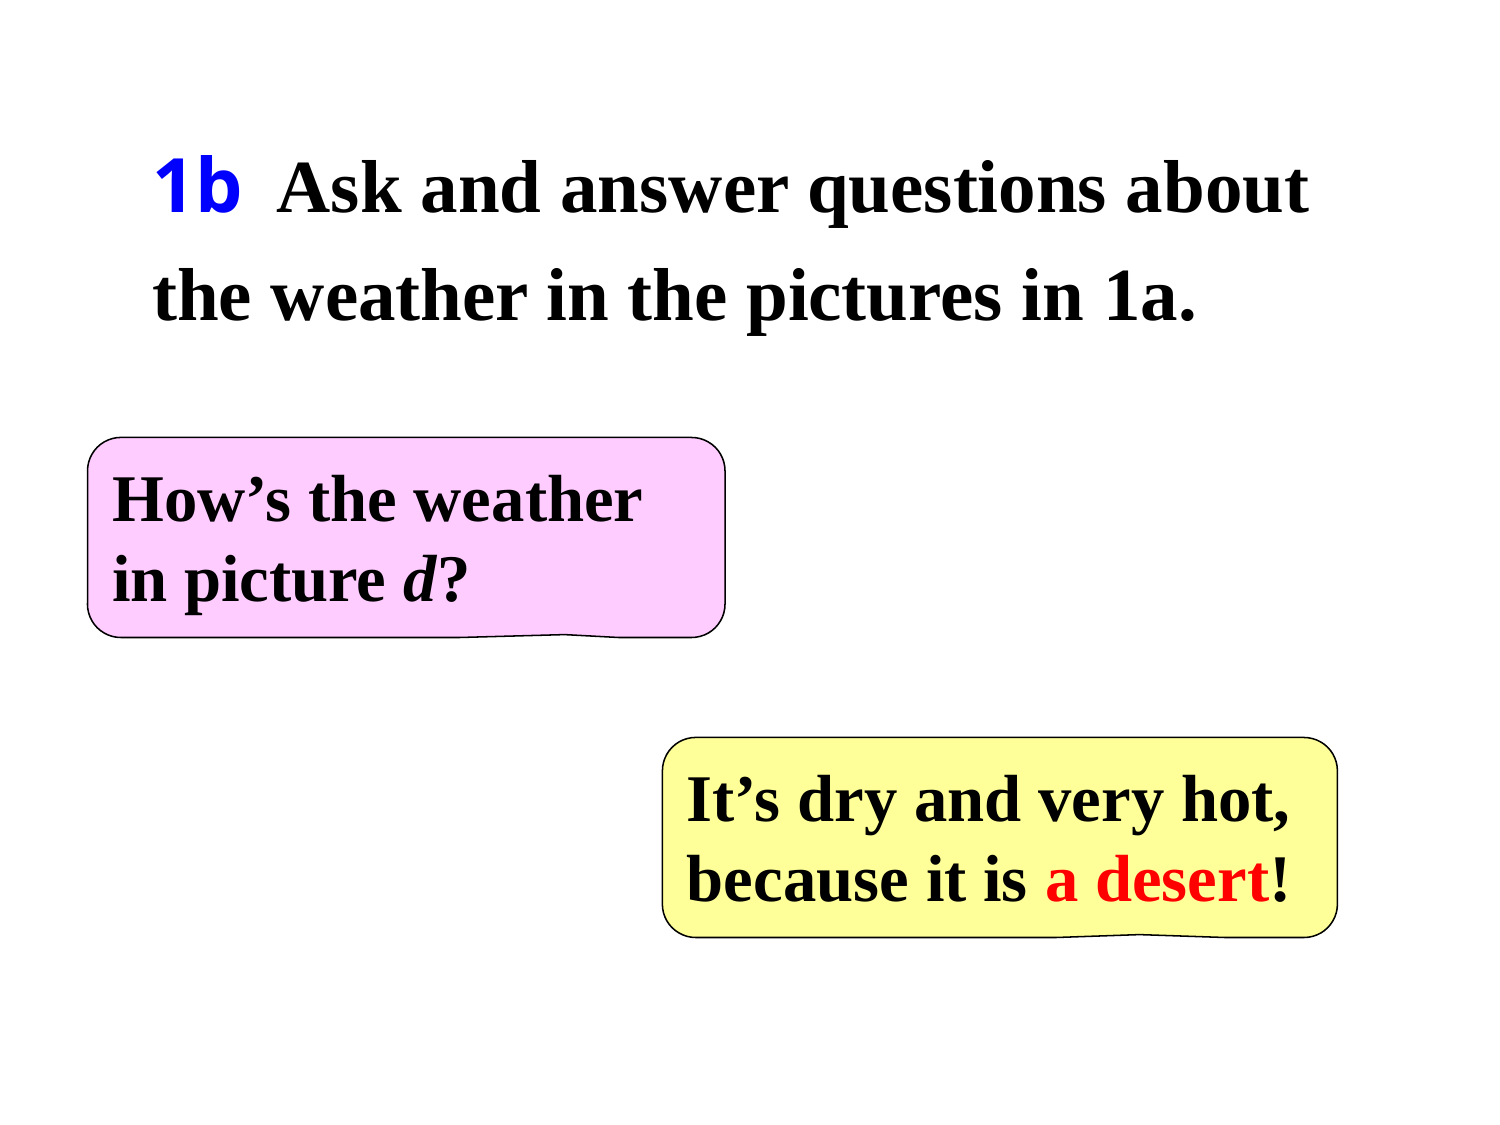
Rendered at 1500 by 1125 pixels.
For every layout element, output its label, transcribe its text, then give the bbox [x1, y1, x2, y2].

text_box It’s dry and very hot, because it is a desert! [662, 737, 1338, 938]
text_box 1b Ask and answer questions about the weather in the pictures in 1a. [137, 112, 1375, 344]
text_box How’s the weather in picture d? [87, 437, 726, 638]
